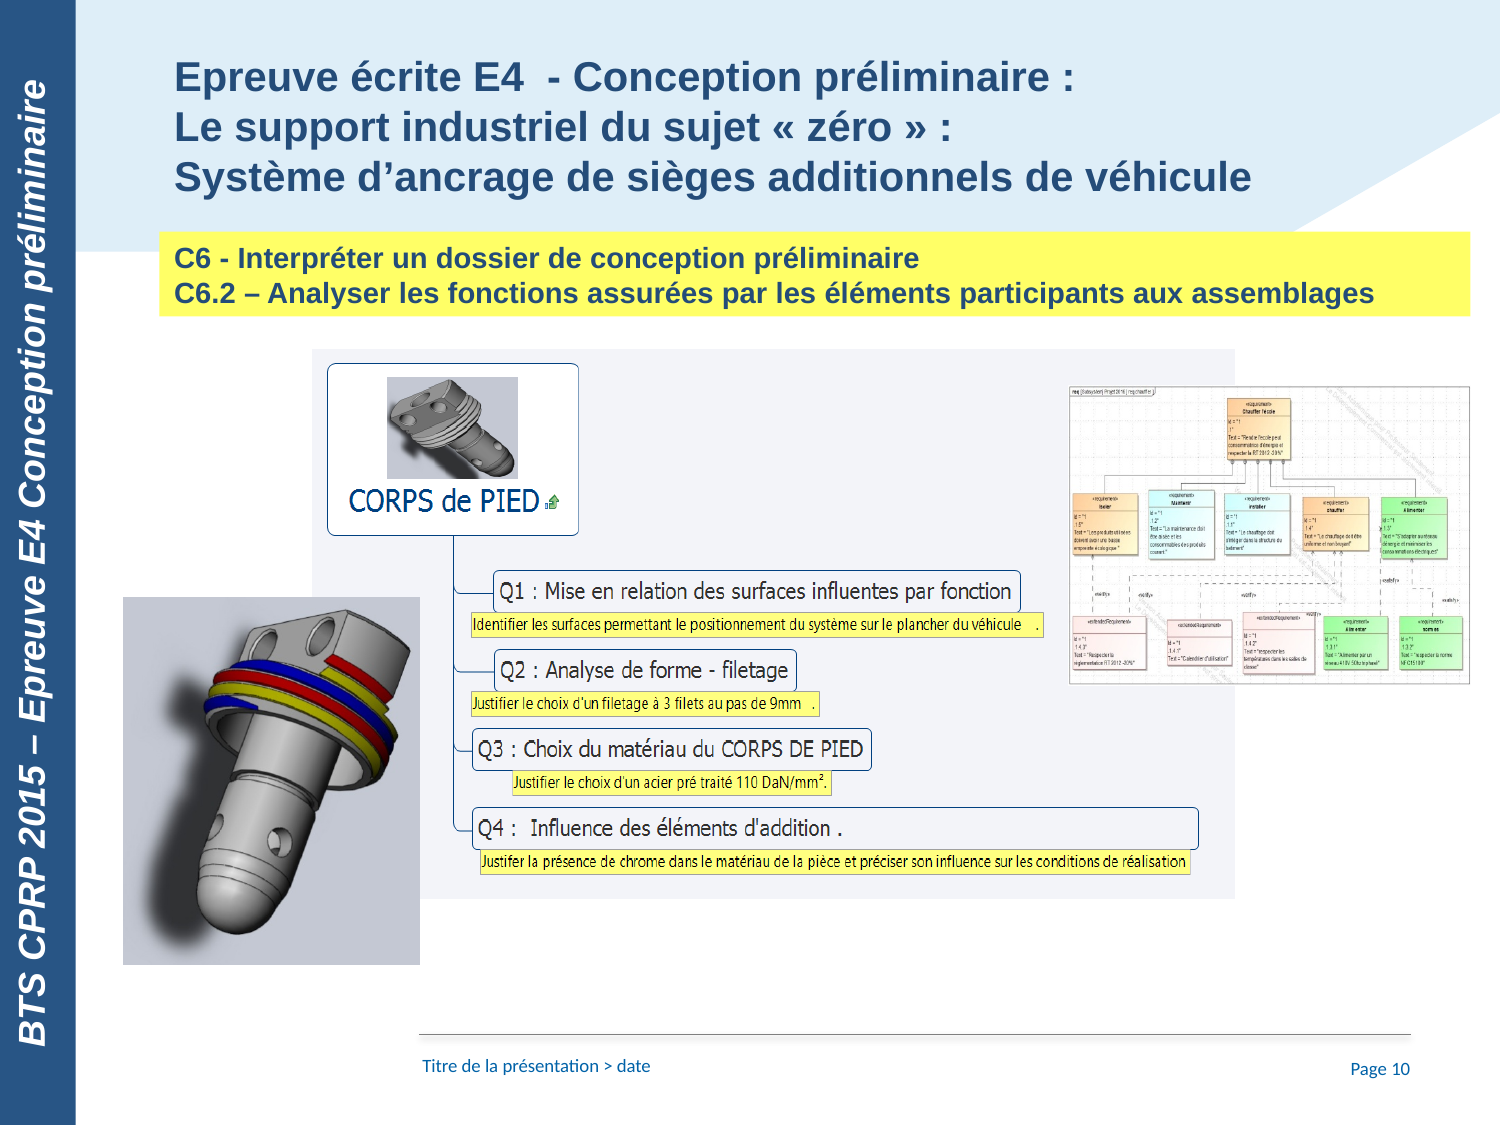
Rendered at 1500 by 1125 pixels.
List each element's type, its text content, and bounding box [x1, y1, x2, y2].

text_box Epreuve écrite E4 - Conception préliminaire : Le support industriel du sujet « zéro » : Système d’ancrage de sièges additionnels de véhicule [159, 42, 1341, 208]
text_box BTS CPRP 2015 – Epreuve E4 Conception préliminaire [0, 0, 76, 1125]
picture [123, 349, 1471, 965]
text_box C6 - Interpréter un dossier de conception préliminaire C6.2 – Analyser les fonctions assurées par les éléments participants aux assemblages [159, 231, 1471, 317]
